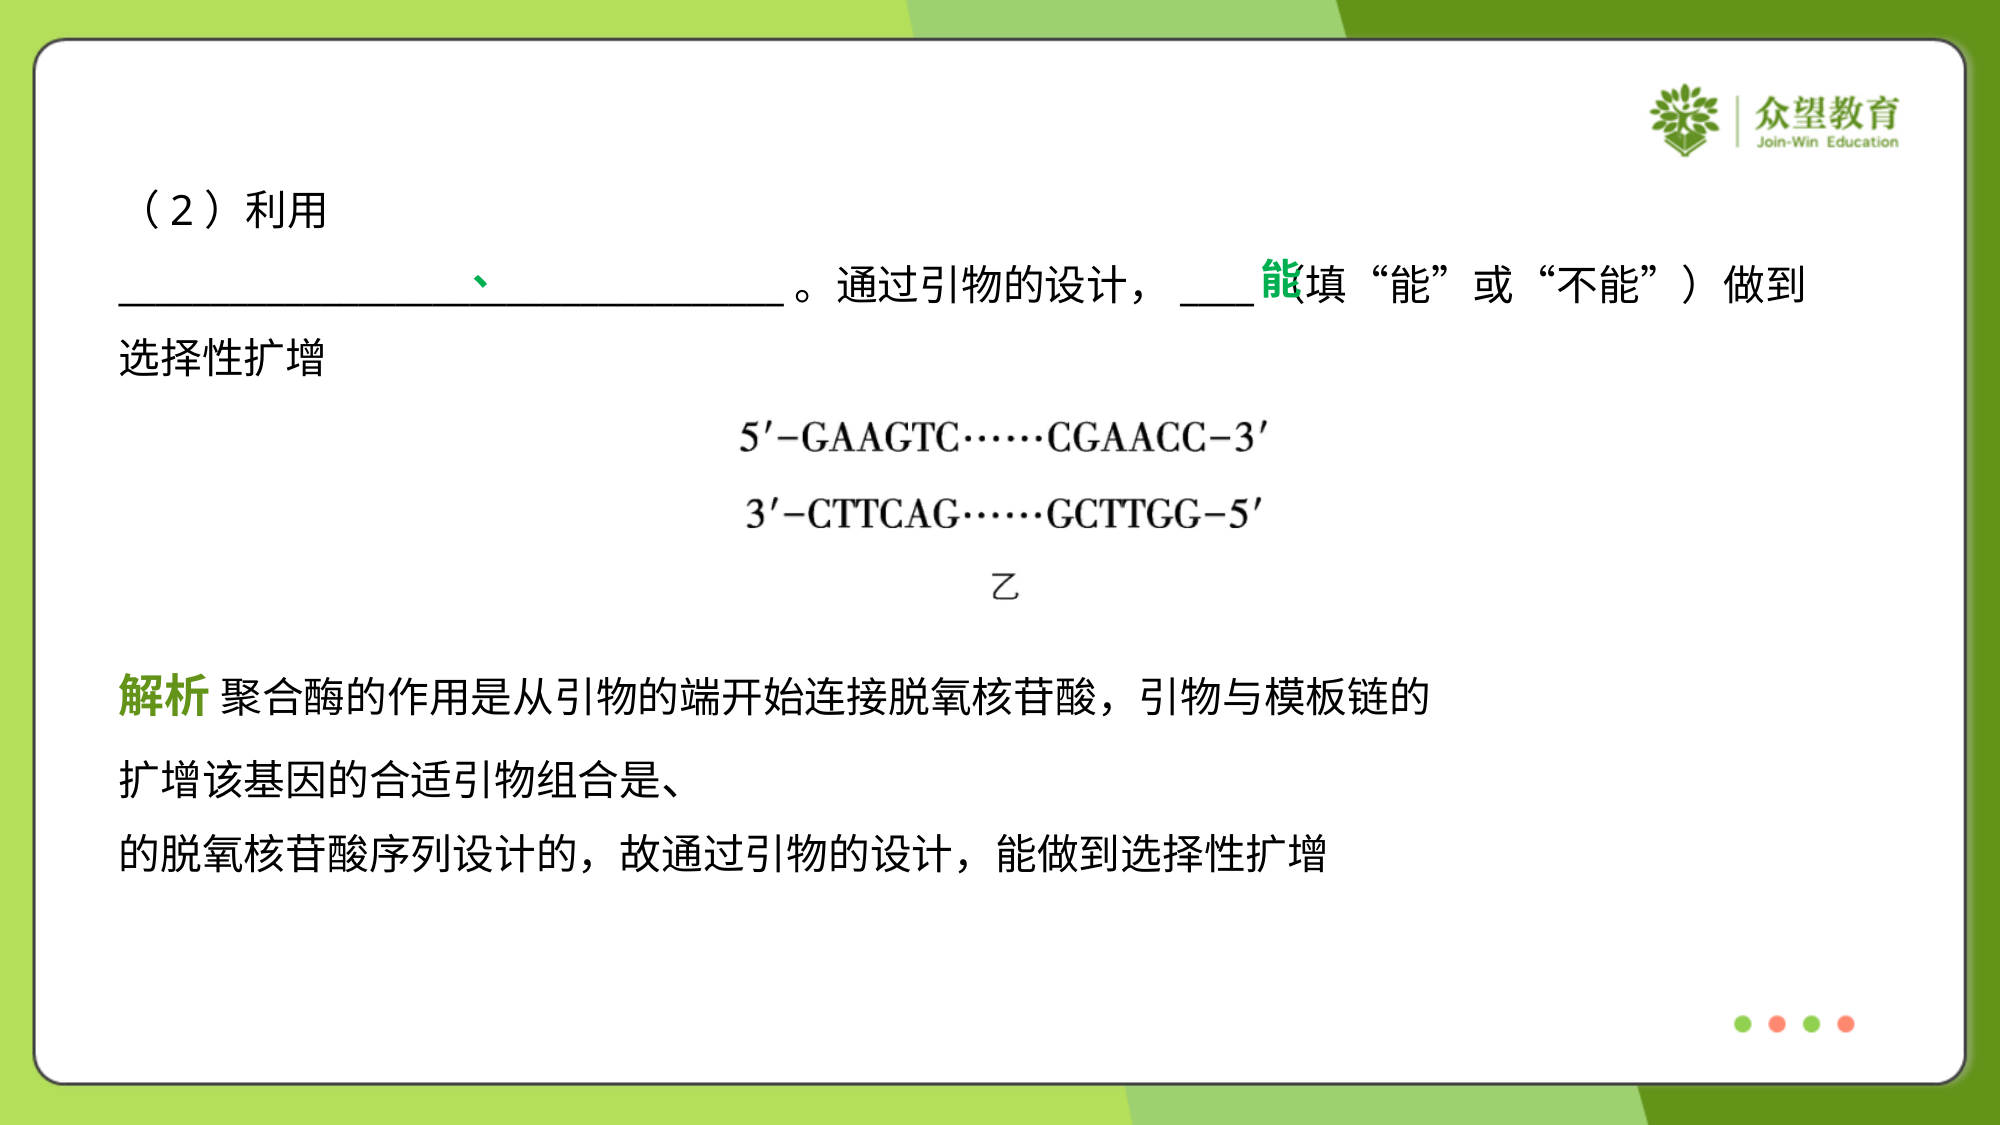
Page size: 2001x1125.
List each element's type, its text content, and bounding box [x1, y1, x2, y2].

picture [0, 0, 2000, 1125]
text_box 能 [1245, 227, 1317, 295]
